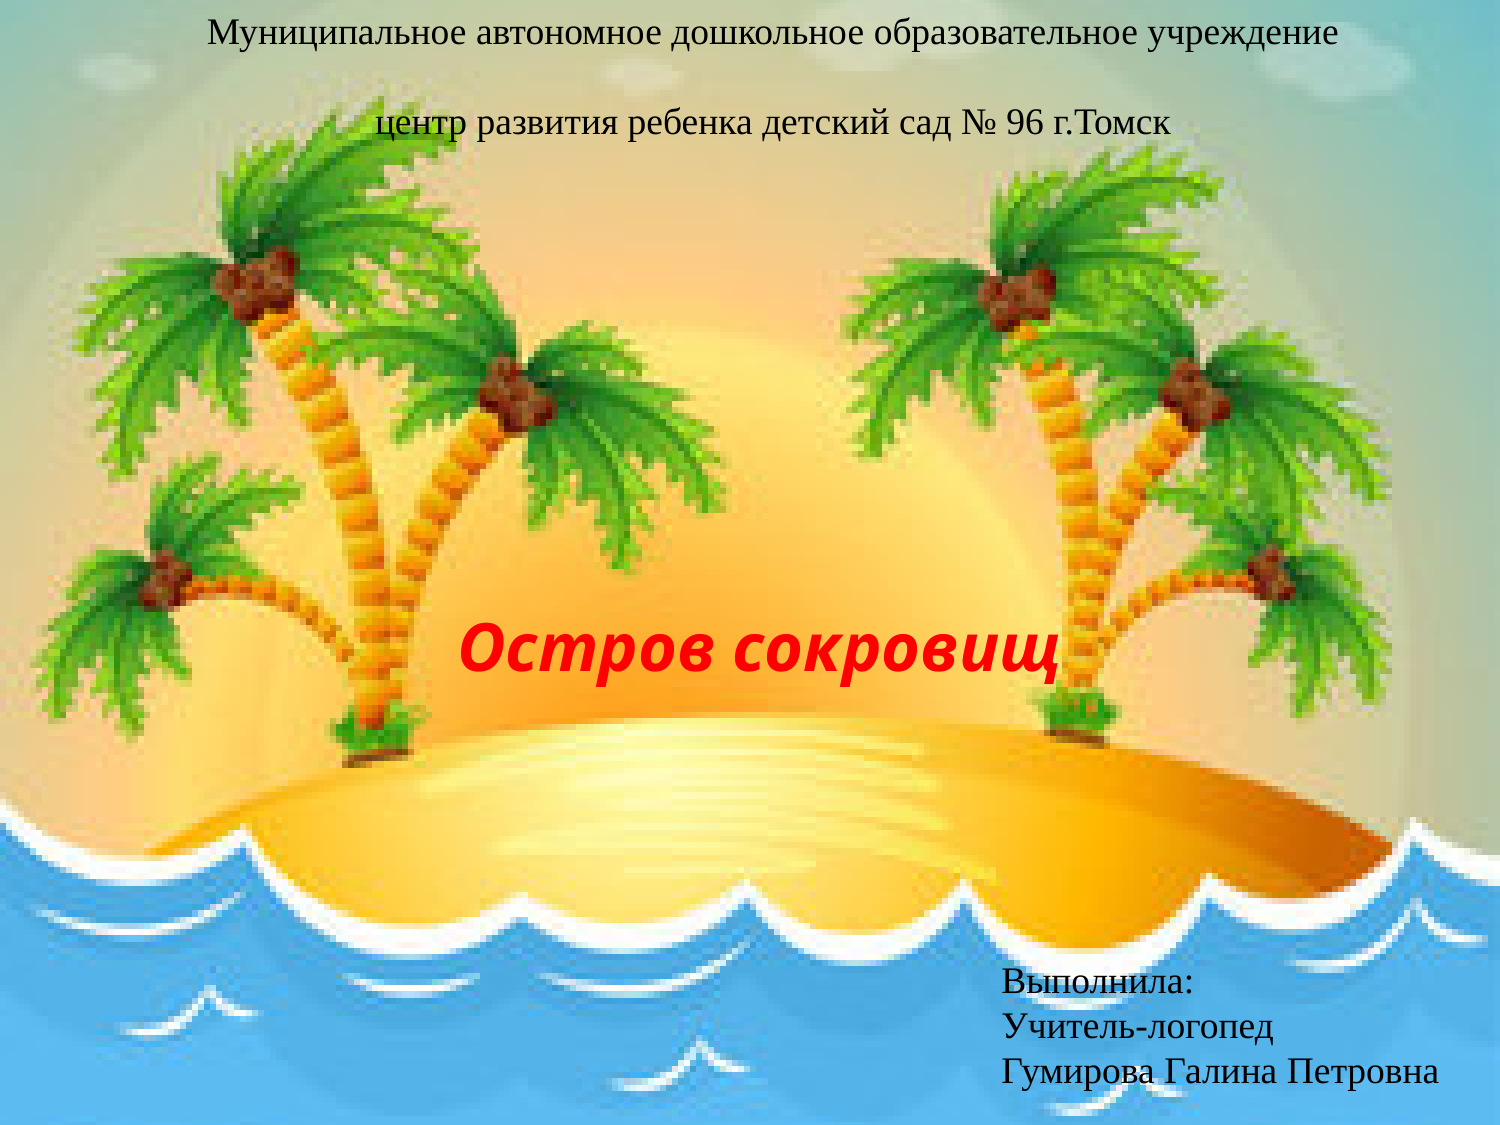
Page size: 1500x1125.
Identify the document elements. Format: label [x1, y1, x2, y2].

list [0, 0, 1500, 1125]
